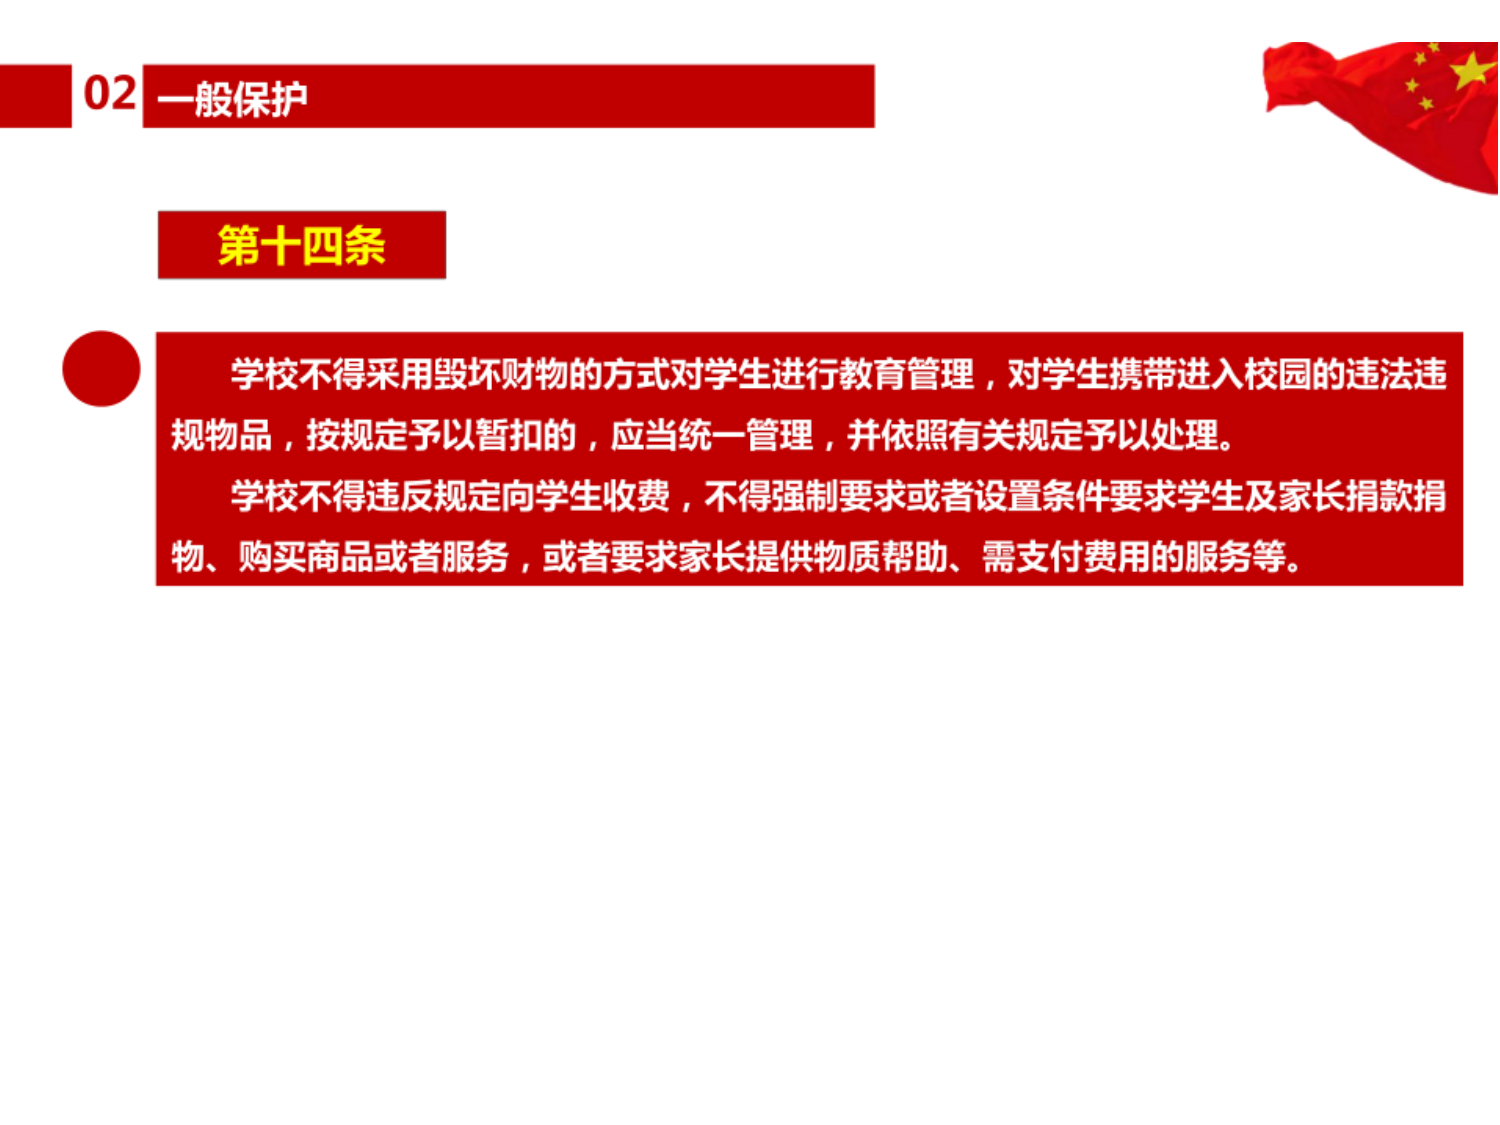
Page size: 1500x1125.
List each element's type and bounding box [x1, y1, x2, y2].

list [0, 42, 1498, 870]
